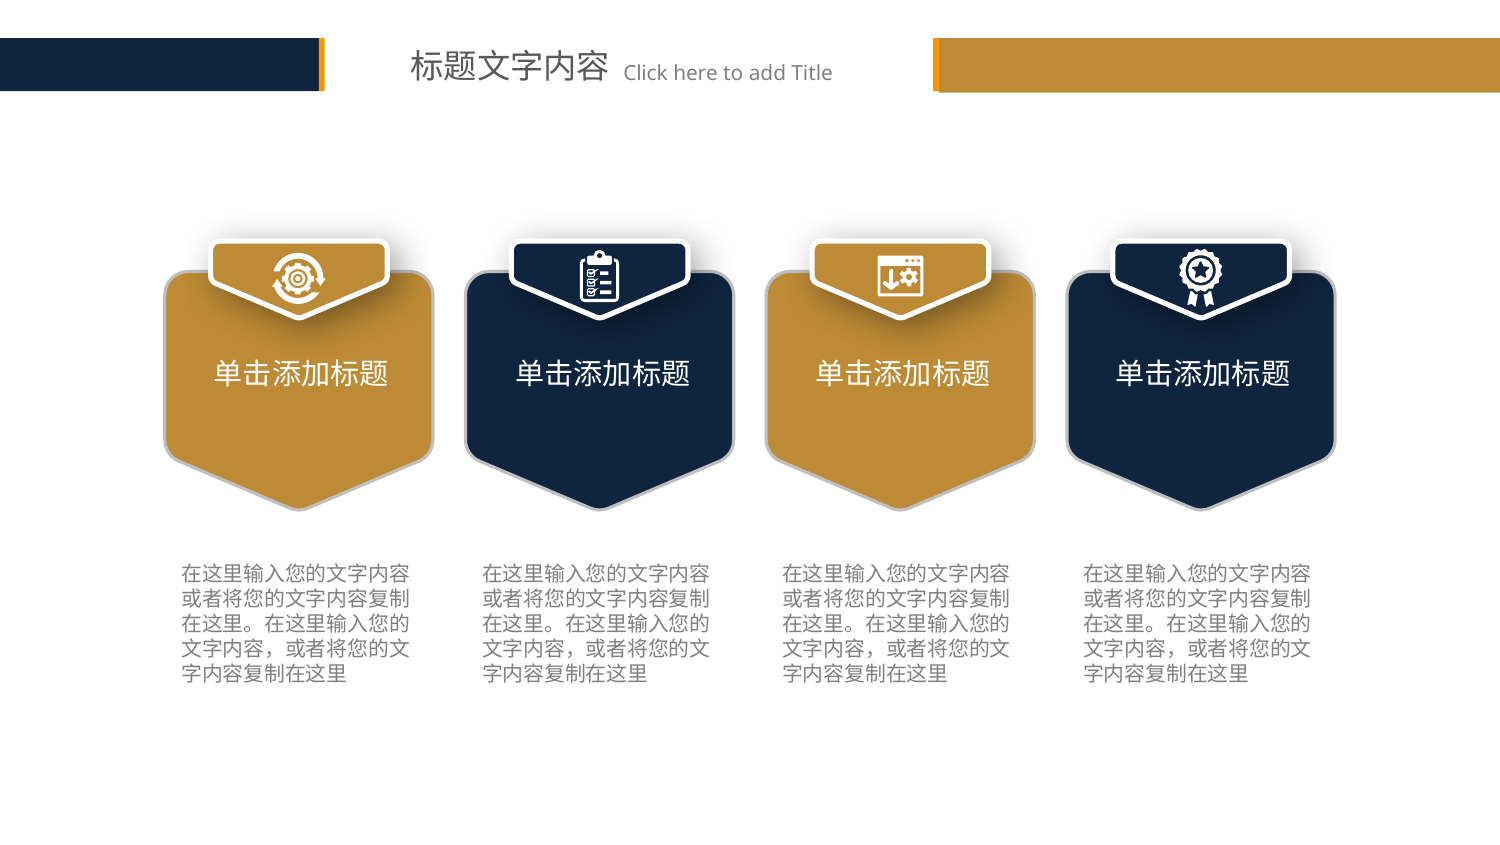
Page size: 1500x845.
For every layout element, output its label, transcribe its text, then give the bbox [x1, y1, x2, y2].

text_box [877, 255, 924, 297]
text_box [271, 252, 327, 305]
text_box 单击添加标题 [202, 349, 475, 396]
text_box 单击添加标题 [1103, 349, 1376, 396]
text_box [1110, 238, 1292, 311]
text_box 在这里输入您的文字内容或者将您的文字内容复制在这里。在这里输入您的文字内容，或者将您的文字内容复制在这里 [170, 554, 428, 691]
text_box [577, 247, 622, 305]
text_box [1178, 248, 1223, 308]
text_box [764, 269, 1037, 513]
text_box 单击添加标题 [503, 349, 777, 396]
text_box [277, 312, 321, 321]
text_box [162, 269, 436, 513]
text_box 单击添加标题 [803, 349, 1077, 396]
text_box [509, 238, 691, 321]
text_box [463, 269, 736, 513]
text_box 在这里输入您的文字内容或者将您的文字内容复制在这里。在这里输入您的文字内容，或者将您的文字内容复制在这里 [771, 554, 1029, 691]
text_box 在这里输入您的文字内容或者将您的文字内容复制在这里。在这里输入您的文字内容，或者将您的文字内容复制在这里 [1071, 554, 1330, 691]
text_box [810, 238, 991, 321]
text_box [1064, 269, 1338, 513]
text_box 在这里输入您的文字内容或者将您的文字内容复制在这里。在这里输入您的文字内容，或者将您的文字内容复制在这里 [470, 554, 729, 691]
text_box [1189, 316, 1213, 321]
text_box [208, 238, 390, 309]
